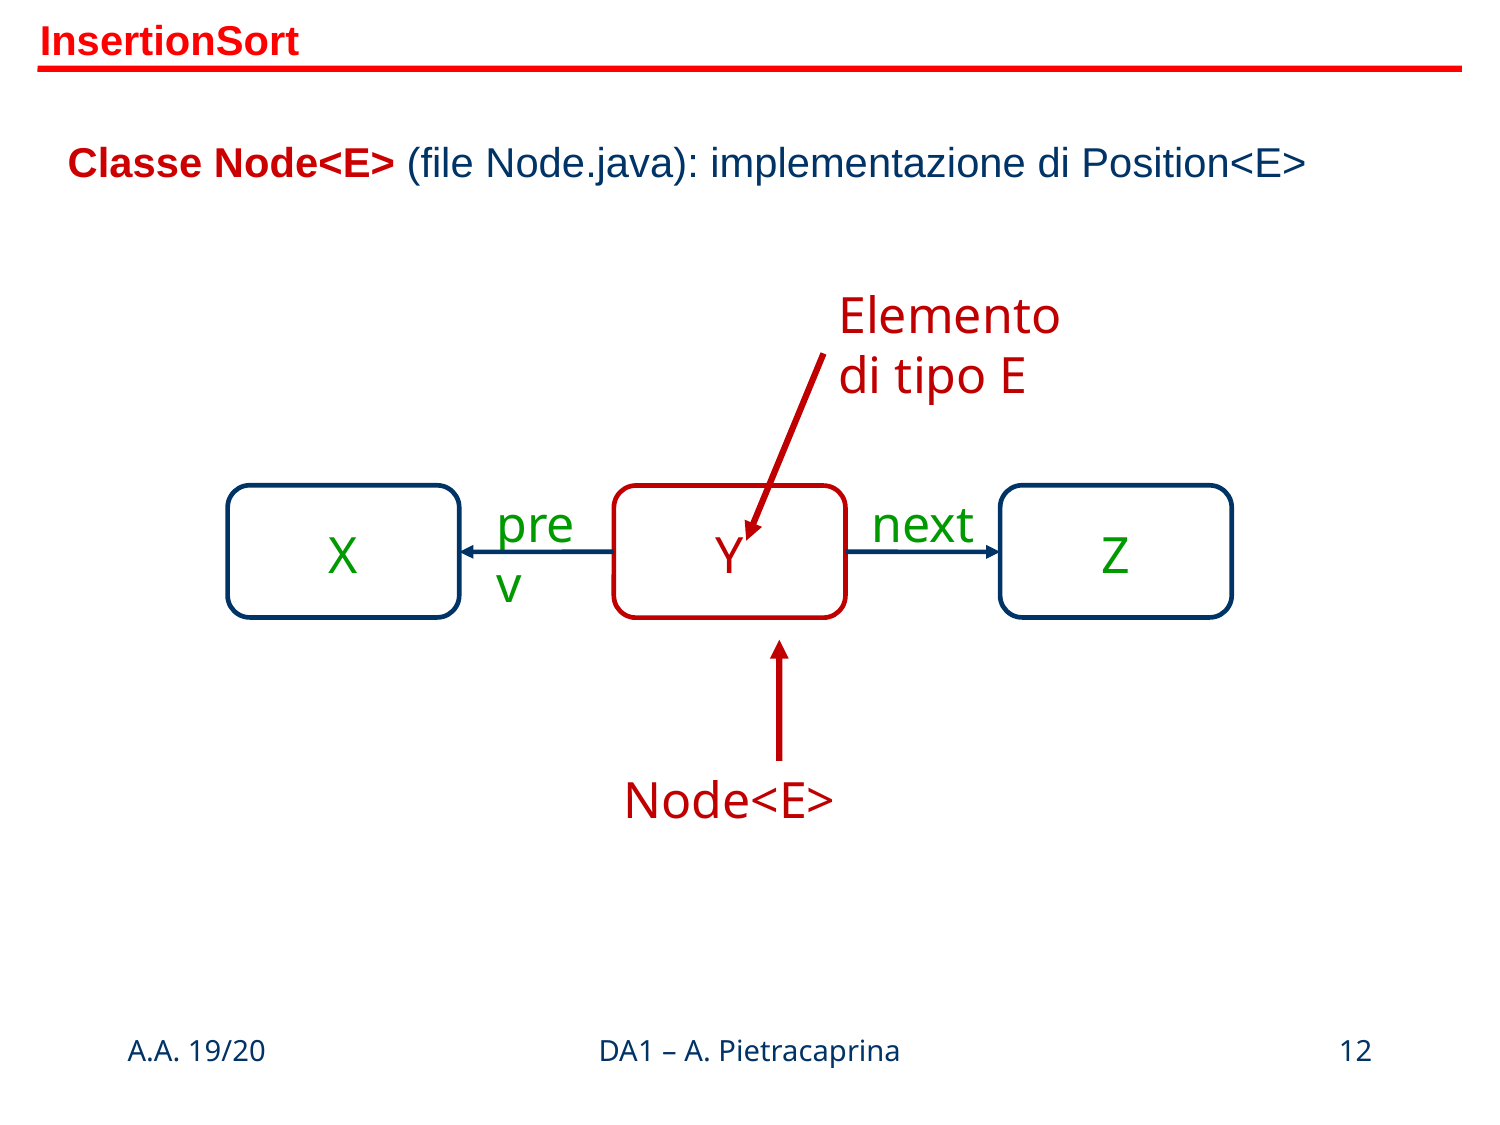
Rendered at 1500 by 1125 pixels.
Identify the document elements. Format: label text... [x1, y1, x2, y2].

footer DA1 – A. Pietracaprina [512, 1024, 988, 1101]
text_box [227, 275, 1232, 832]
text_box Classe Node<E> (file Node.java): implementazione di Position<E> [52, 128, 1459, 194]
slide_number 12 [1074, 1024, 1388, 1101]
slide_number A.A. 19/20 [112, 1024, 426, 1101]
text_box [24, 5, 1463, 72]
